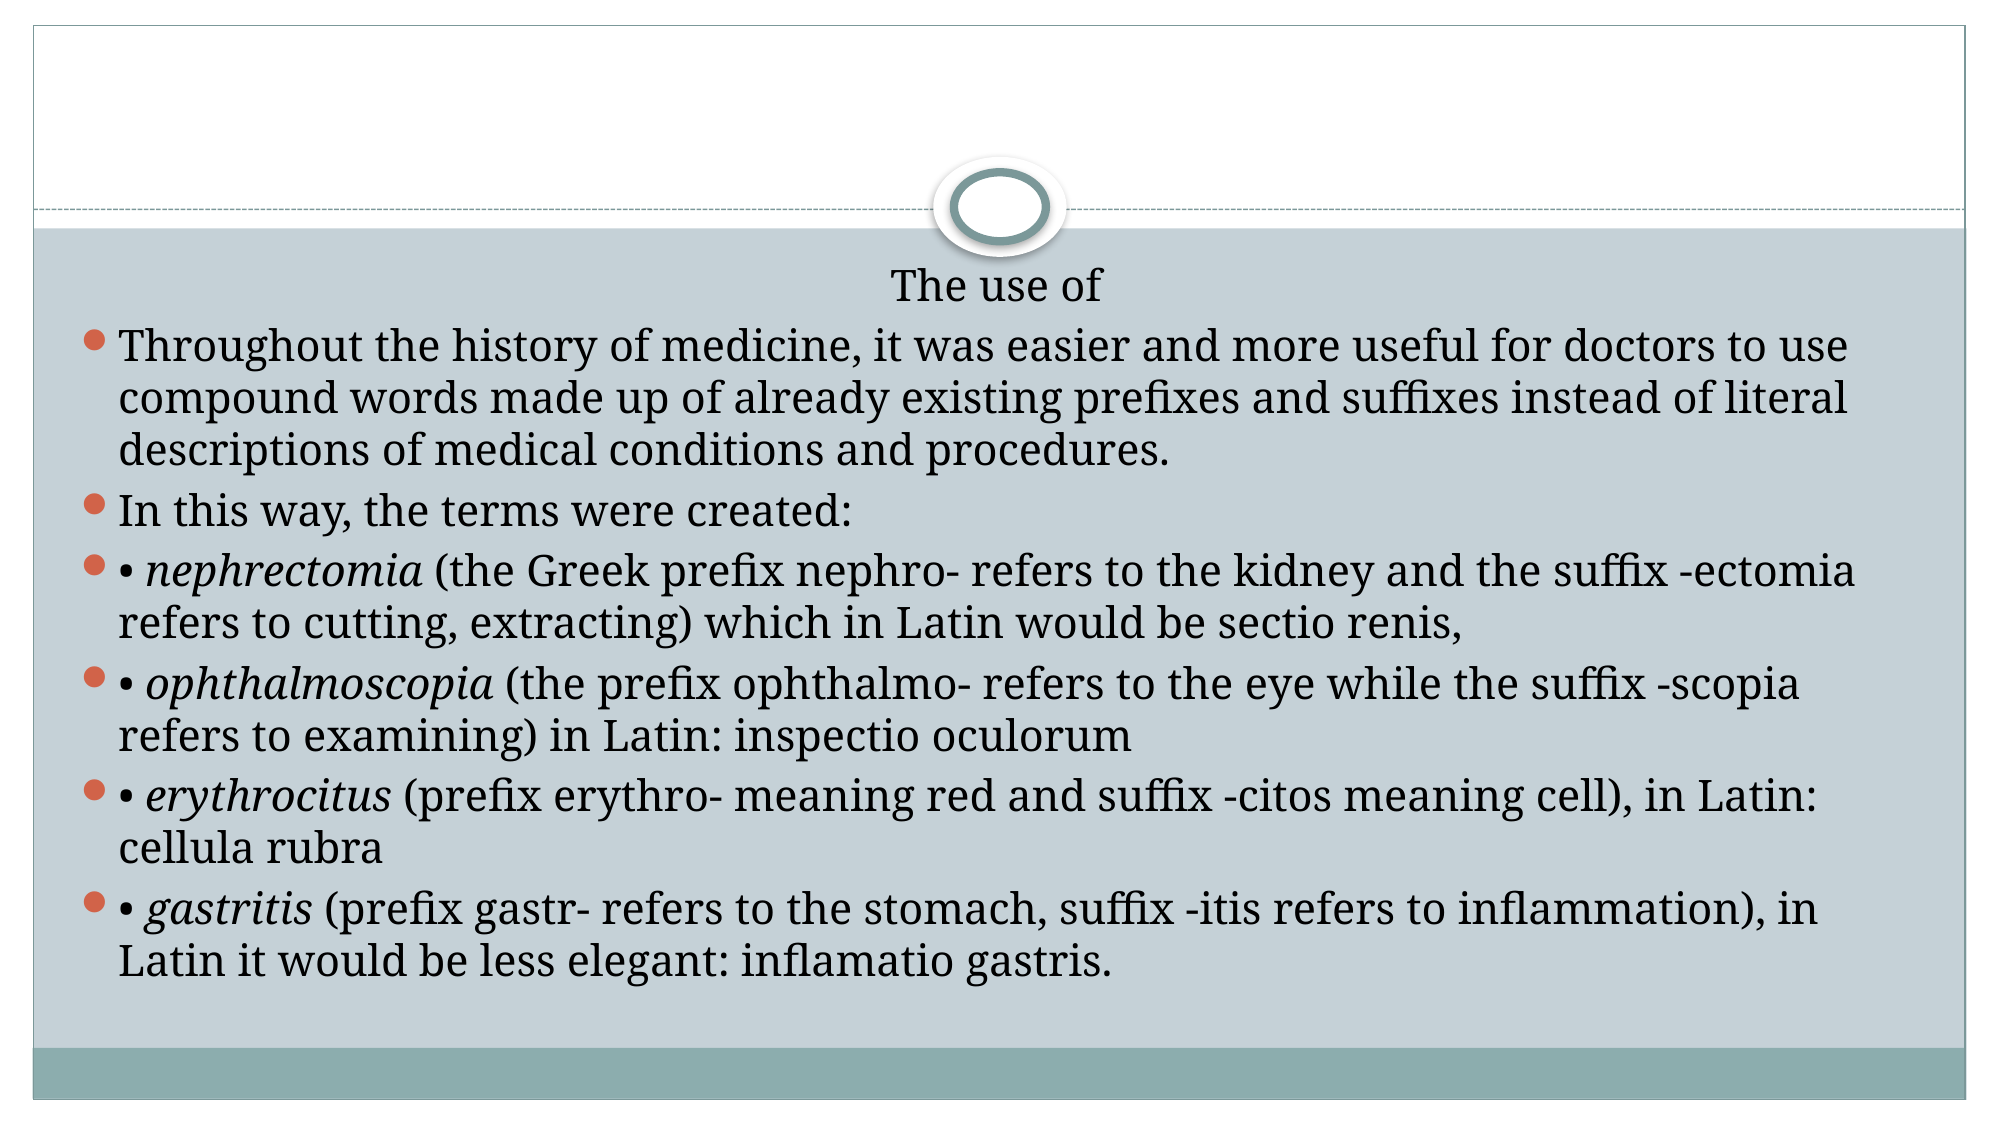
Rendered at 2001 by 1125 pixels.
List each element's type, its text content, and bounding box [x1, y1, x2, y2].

list The use of Throughout the history of medicine, it was easier and more useful for doctors to use compound words made up of already existing prefixes and suffixes instead of literal descriptions of medical conditions and procedures. In this way, the terms were created: • nephrectomia (the Greek prefix nephro- refers to the kidney and the suffix -ectomia refers to cutting, extracting) which in Latin would be sectio renis, • ophthalmoscopia (the prefix ophthalmo- refers to the eye while the suffix -scopia refers to examining) in Latin: inspectio oculorum • erythrocitus (prefix erythro- meaning red and suffix -citos meaning cell), in Latin: cellula rubra • gastritis (prefix gastr- refers to the stomach, suffix -itis refers to inflammation), in Latin it would be less elegant: inflamatio gastris. [66, 250, 1926, 1001]
